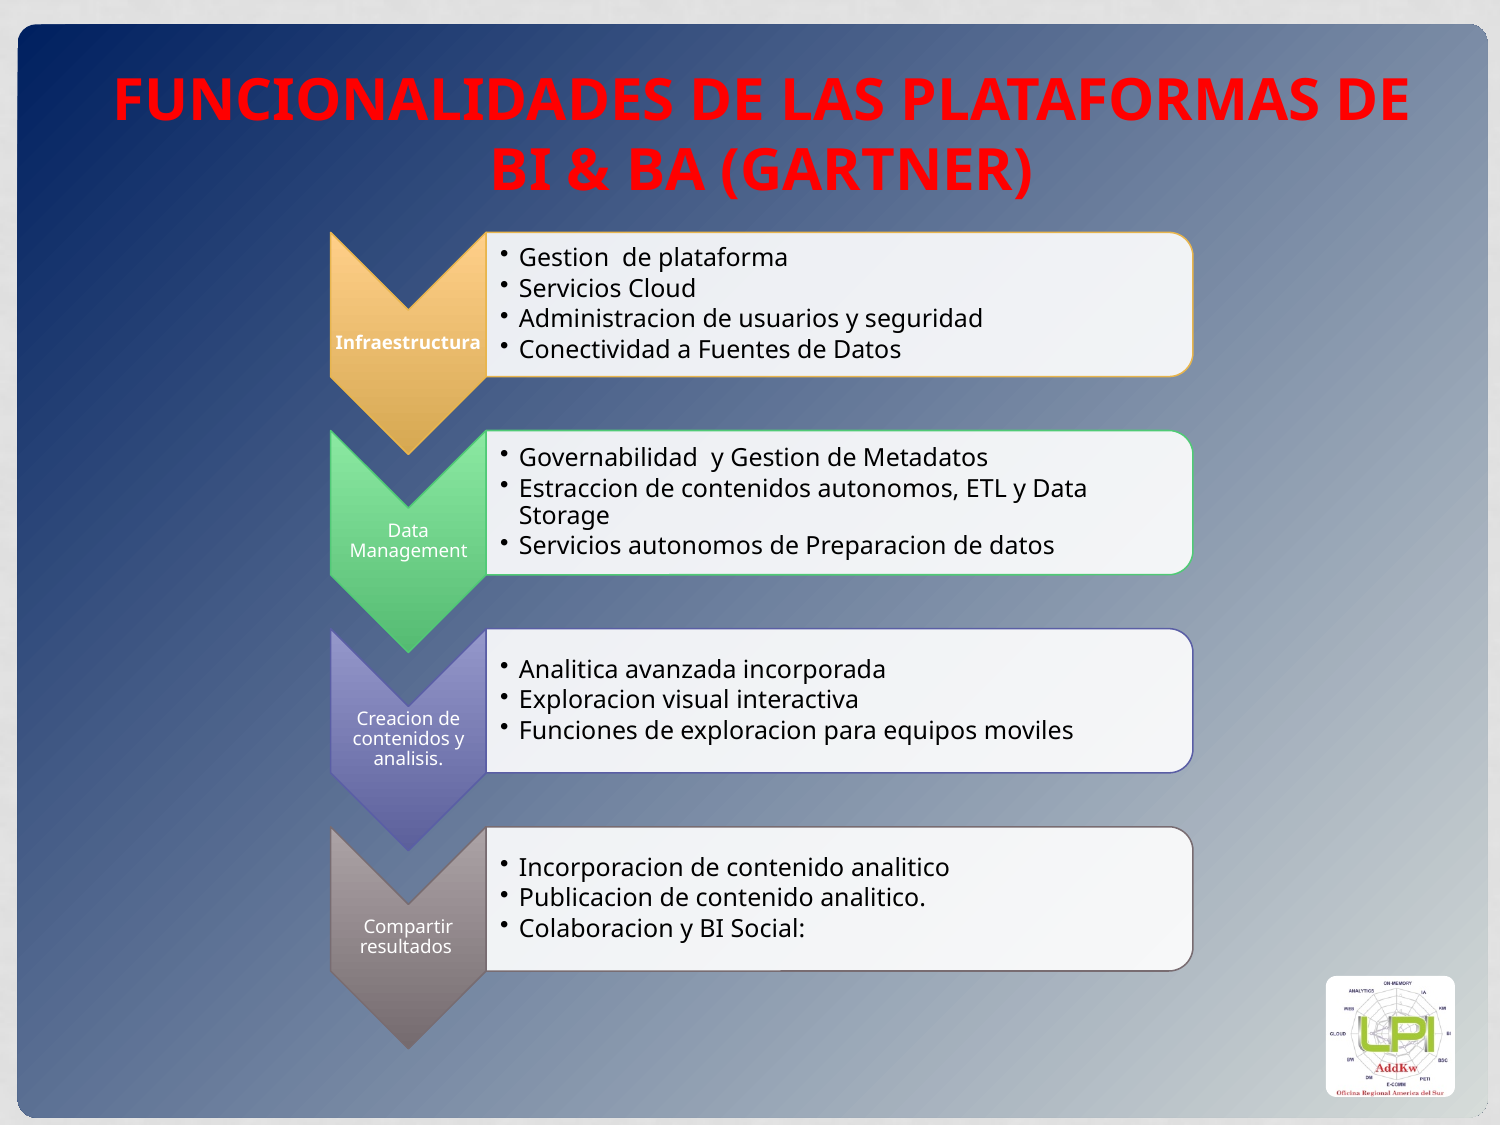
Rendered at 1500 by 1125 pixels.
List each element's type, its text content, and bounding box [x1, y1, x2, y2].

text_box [330, 231, 1194, 1050]
text_box Funcionalidades DE LAS PLATAFORMAS DE BI & BA (GARTNER) [64, 54, 1459, 255]
picture [1325, 975, 1455, 1097]
